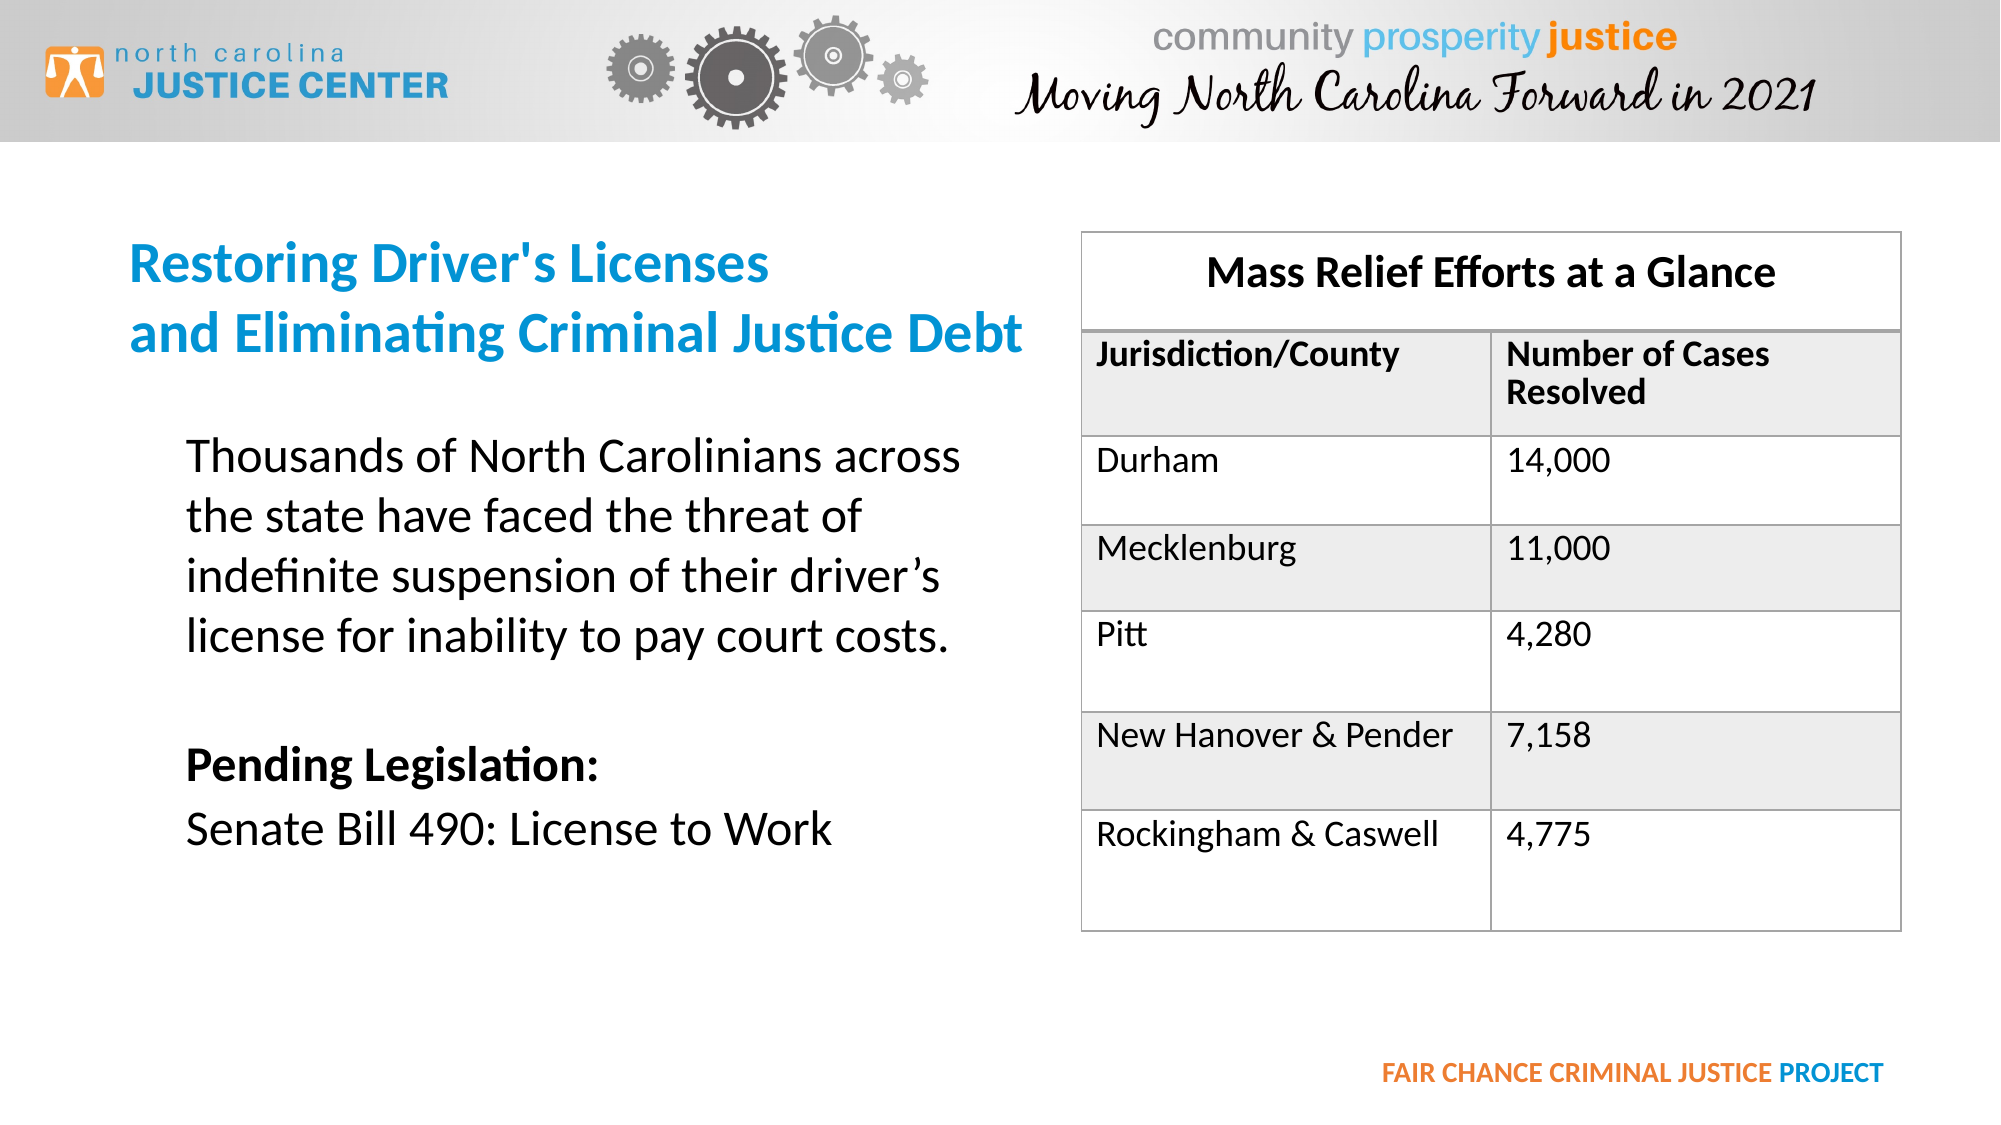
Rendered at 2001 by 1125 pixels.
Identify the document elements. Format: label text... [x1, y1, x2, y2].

picture [0, 0, 2000, 142]
table_cell Number of Cases Resolved [1492, 333, 1900, 435]
text_box Restoring Driver's Licenses and Eliminating Criminal Justice Debt [129, 223, 1053, 364]
table_cell Pitt [1082, 612, 1490, 711]
table_cell 7,158 [1492, 713, 1900, 809]
text_box FAIR CHANCE CRIMINAL JUSTICE PROJECT [161, 1053, 1884, 1089]
text_box Thousands of North Carolinians across the state have faced the threat of indefinite suspension of their driver’s license for inability to pay court costs. Pending Legislation: Senate Bill 490: License to Work [185, 422, 1059, 856]
table_cell Durham [1082, 437, 1490, 524]
table_cell Rockingham & Caswell [1082, 811, 1490, 930]
table_cell 4,775 [1492, 811, 1900, 930]
table_cell 4,280 [1492, 612, 1900, 711]
table_cell Jurisdiction/County [1082, 333, 1490, 435]
table_cell New Hanover & Pender [1082, 713, 1490, 809]
table_cell 14,000 [1492, 437, 1900, 524]
table_cell 11,000 [1492, 526, 1900, 610]
table_header Mass Relief Efforts at a Glance [1082, 233, 1900, 329]
table_cell Mecklenburg [1082, 526, 1490, 610]
